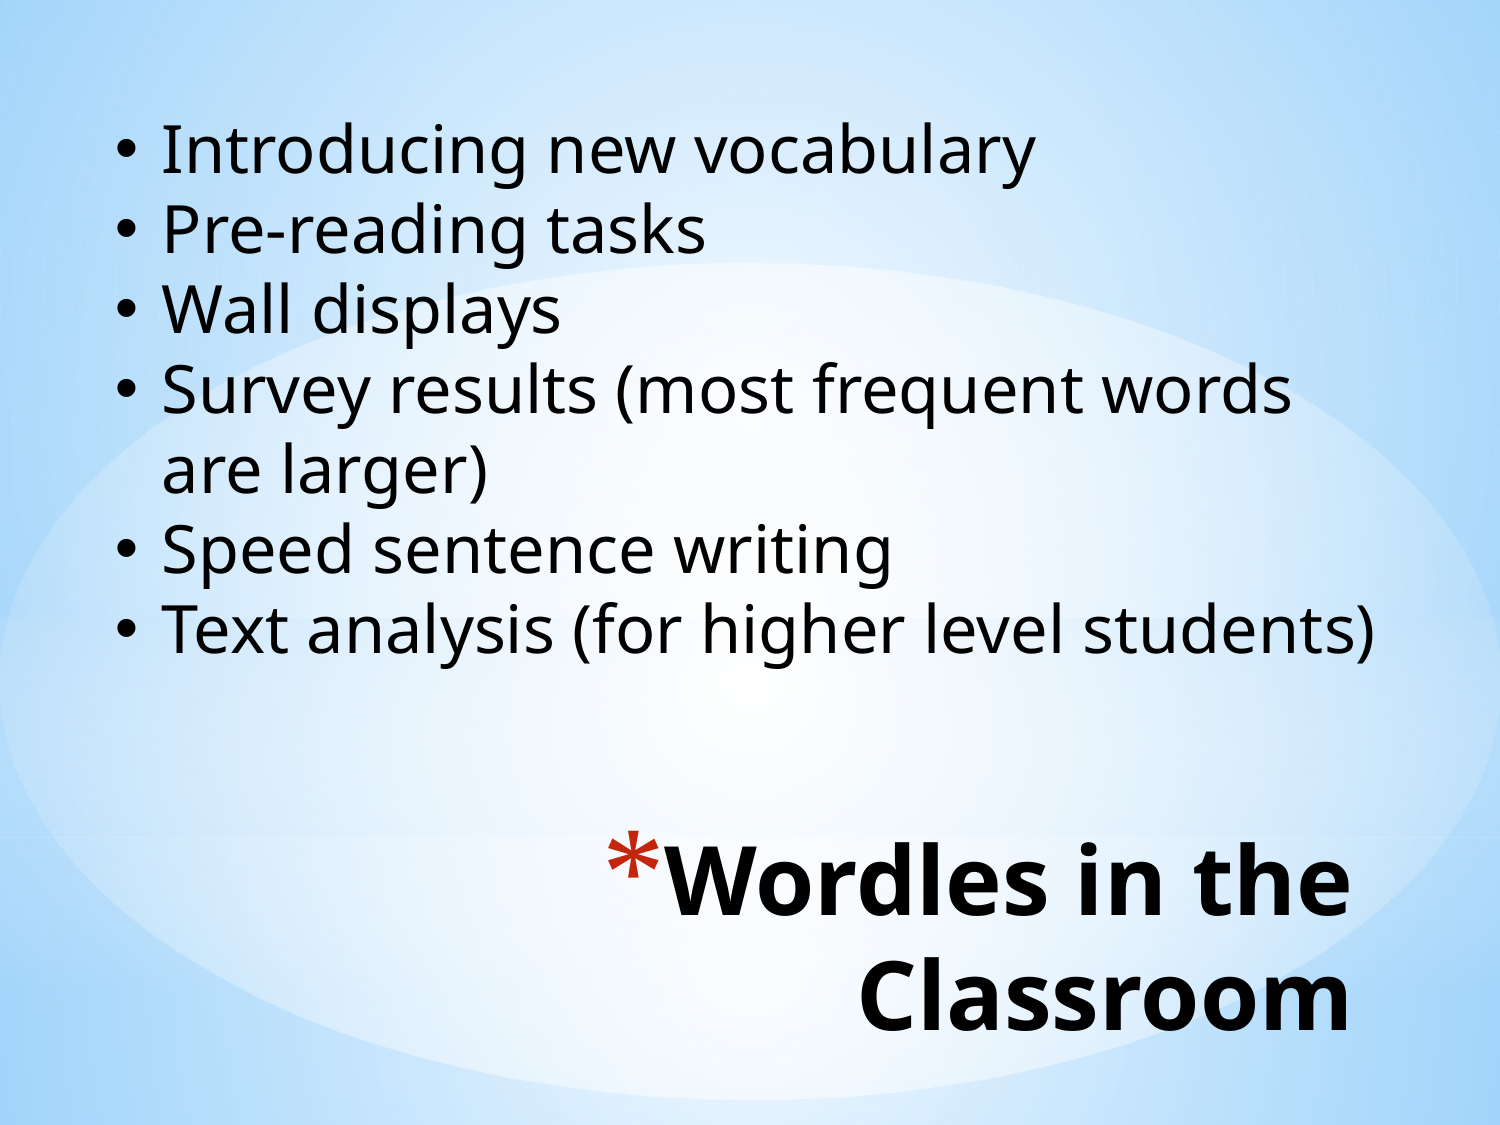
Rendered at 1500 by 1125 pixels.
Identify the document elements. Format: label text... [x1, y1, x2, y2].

text_box Introducing new vocabulary Pre-reading tasks Wall displays Survey results (most frequent words are larger) Speed sentence writing Text analysis (for higher level students) [99, 99, 1400, 755]
title Wordles in the Classroom [300, 812, 1369, 1000]
